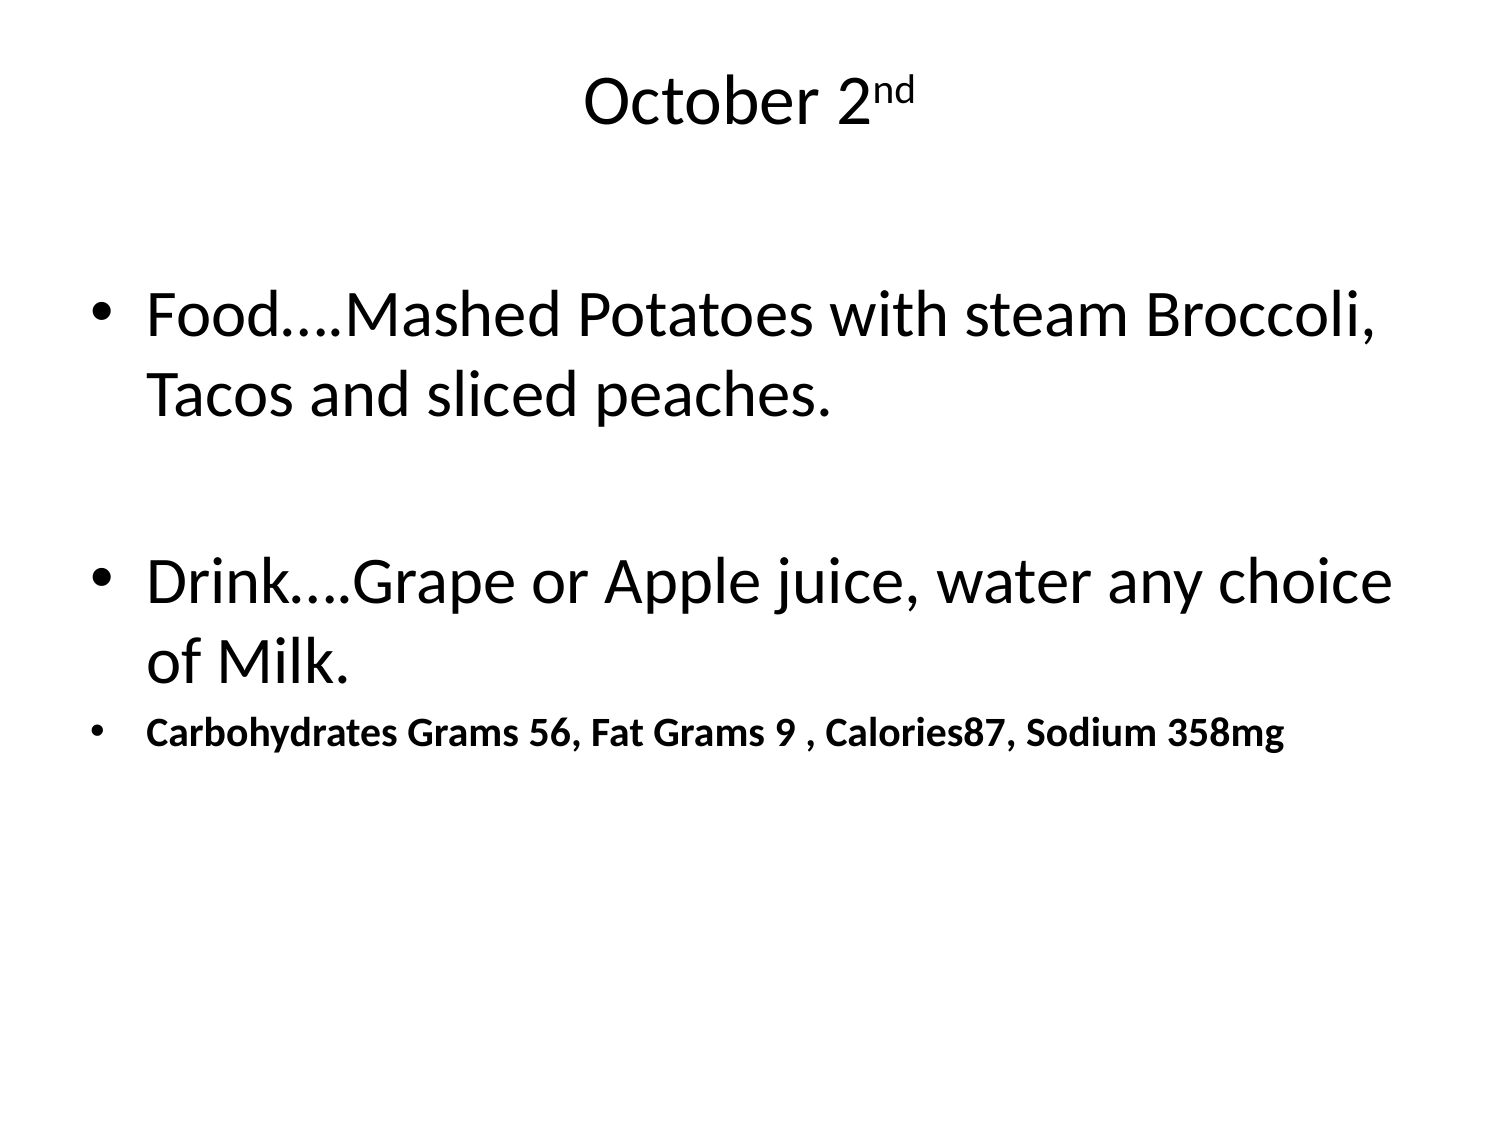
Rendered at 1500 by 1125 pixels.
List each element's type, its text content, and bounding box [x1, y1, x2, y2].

title October 2nd [75, 45, 1425, 233]
list Food….Mashed Potatoes with steam Broccoli, Tacos and sliced peaches. Drink….Grape or Apple juice, water any choice of Milk. Carbohydrates Grams 56, Fat Grams 9 , Calories87, Sodium 358mg [75, 262, 1425, 1005]
